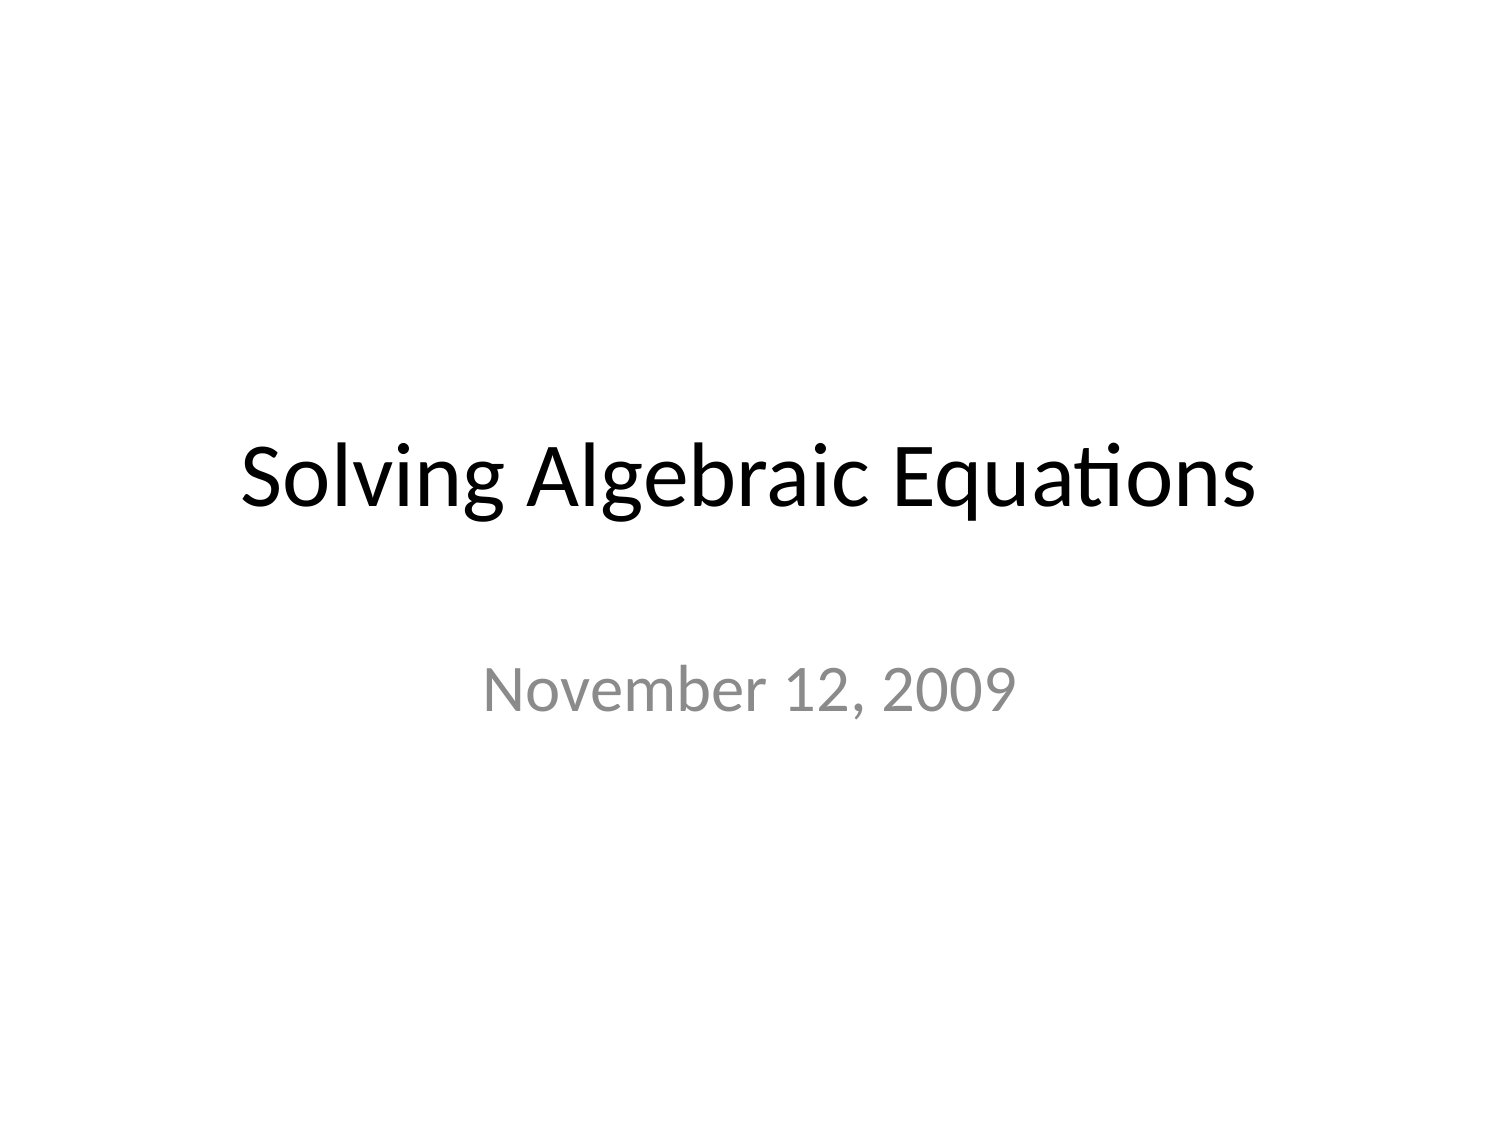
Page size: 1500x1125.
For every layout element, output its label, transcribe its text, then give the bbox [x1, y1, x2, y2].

title Solving Algebraic Equations [112, 349, 1388, 591]
subtitle November 12, 2009 [225, 637, 1275, 925]
